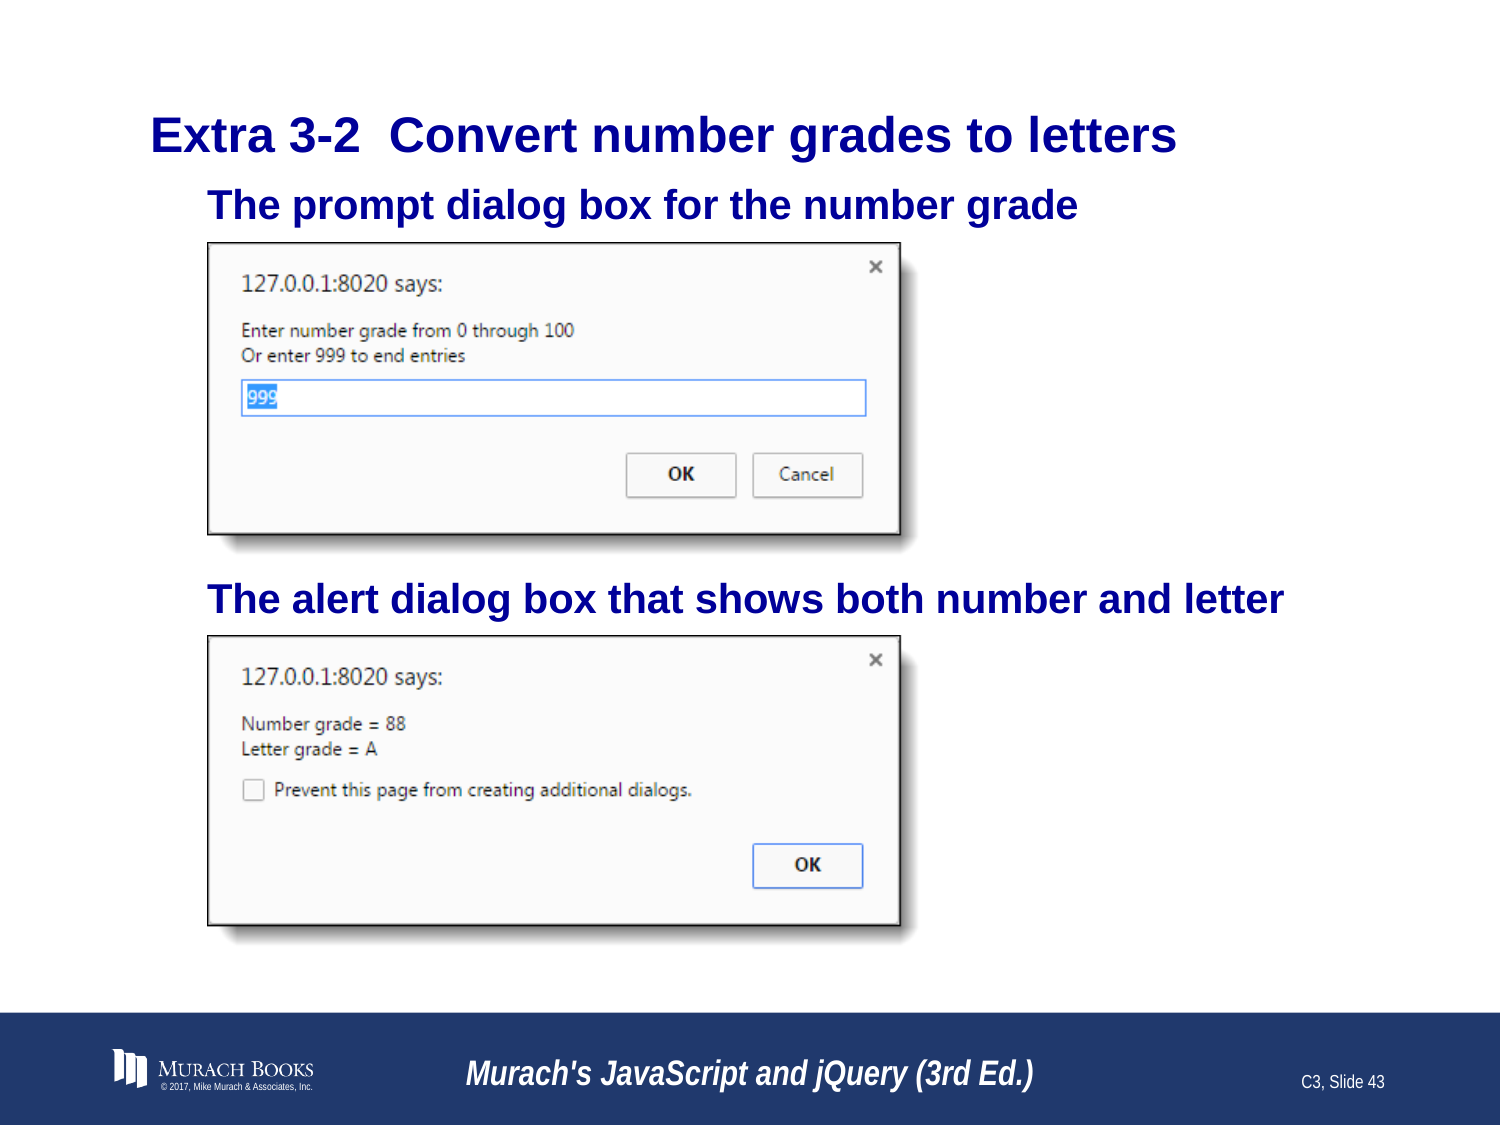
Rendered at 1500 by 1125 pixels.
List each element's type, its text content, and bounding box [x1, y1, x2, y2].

footer © 2017, Mike Murach & Associates, Inc. [12, 1025, 463, 1100]
title Extra 3-2 Convert number grades to letters [150, 102, 1350, 161]
slide_number Murach's JavaScript and jQuery (3rd Ed.) [463, 1025, 1050, 1100]
slide_number C3, Slide 43 [1087, 1025, 1400, 1100]
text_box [149, 162, 1350, 958]
